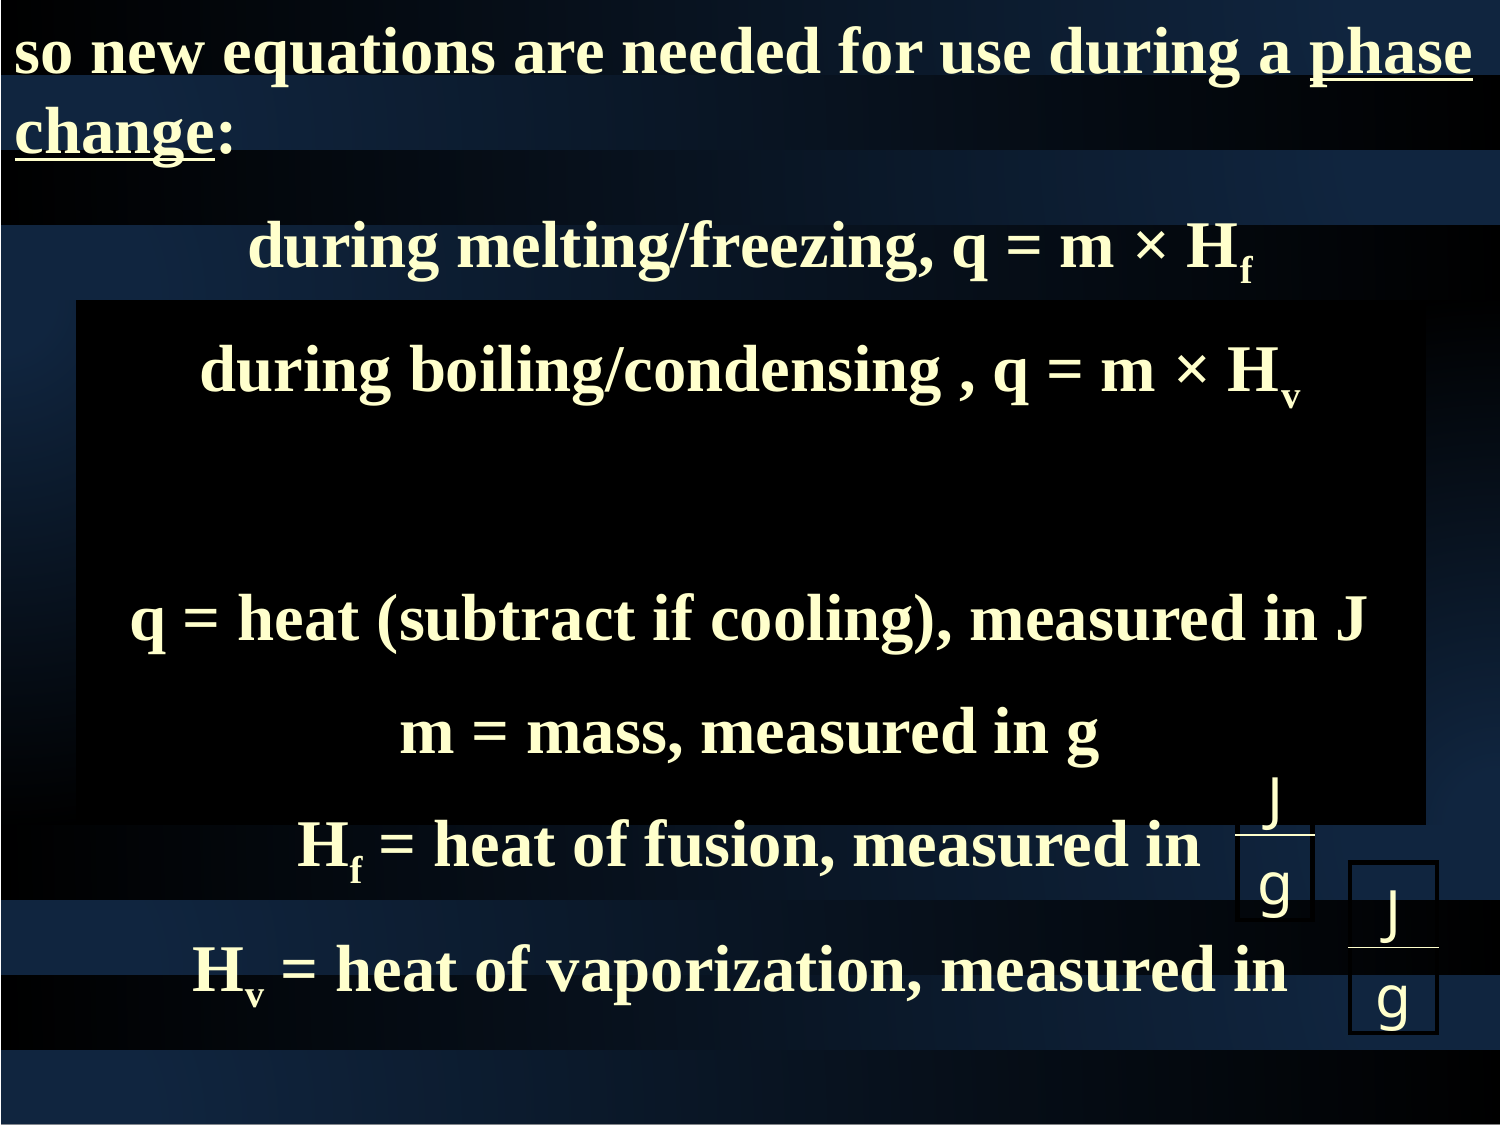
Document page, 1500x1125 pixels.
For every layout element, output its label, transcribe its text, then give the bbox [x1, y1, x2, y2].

text_box so new equations are needed for use during a phase change: during melting/freezing, q = m × Hf during boiling/condensing , q = m × Hv q = heat (subtract if cooling), measured in J m = mass, measured in g Hf = heat of fusion, measured in Hv = heat of vaporization, measured in [0, 0, 1500, 1125]
table_header J [1240, 752, 1310, 834]
table_cell g [1352, 948, 1435, 1031]
table_header J [1352, 865, 1435, 947]
table_cell g [1240, 836, 1310, 918]
